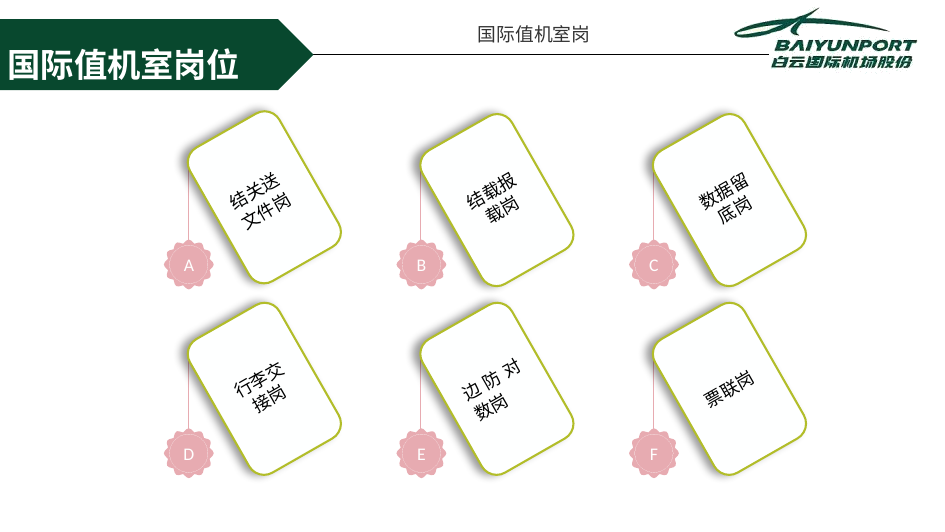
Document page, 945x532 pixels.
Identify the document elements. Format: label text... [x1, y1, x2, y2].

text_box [163, 311, 316, 479]
picture [712, 0, 945, 78]
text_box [396, 123, 549, 290]
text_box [629, 311, 782, 479]
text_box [396, 311, 549, 479]
text_box 国际值机室岗位 [0, 18, 315, 92]
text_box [163, 120, 316, 290]
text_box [629, 123, 782, 290]
text_box 国际值机室岗 [284, 18, 712, 49]
